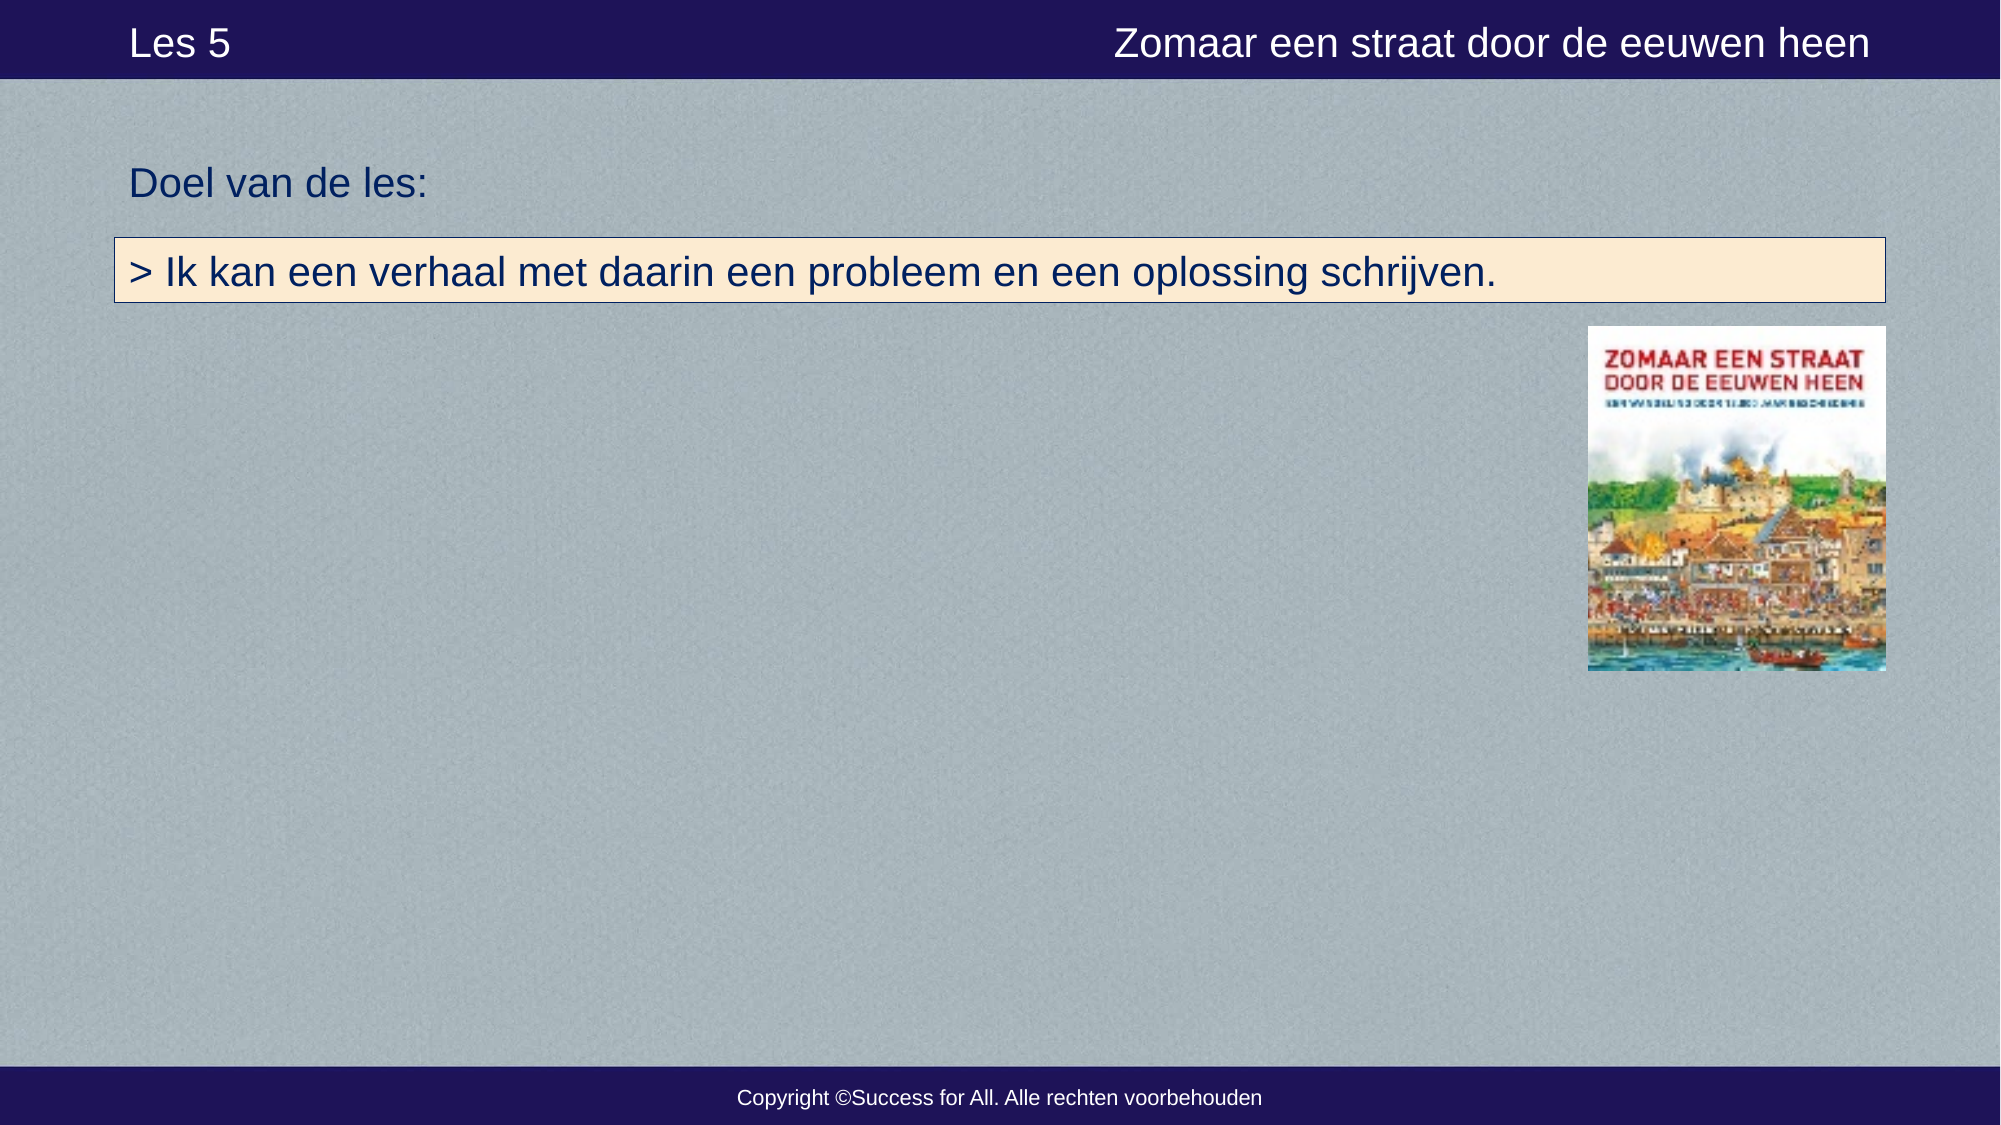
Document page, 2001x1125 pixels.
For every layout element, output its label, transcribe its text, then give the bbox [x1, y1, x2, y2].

text_box Doel van de les: [113, 148, 1635, 214]
picture [0, 0, 2001, 1125]
text_box Copyright ©Success for All. Alle rechten voorbehouden [0, 1076, 2000, 1125]
text_box Zomaar een straat door de eeuwen heen [999, 8, 1886, 73]
text_box > Ik kan een verhaal met daarin een probleem en een oplossing schrijven. [114, 237, 1886, 303]
text_box Les 5 [114, 8, 354, 73]
